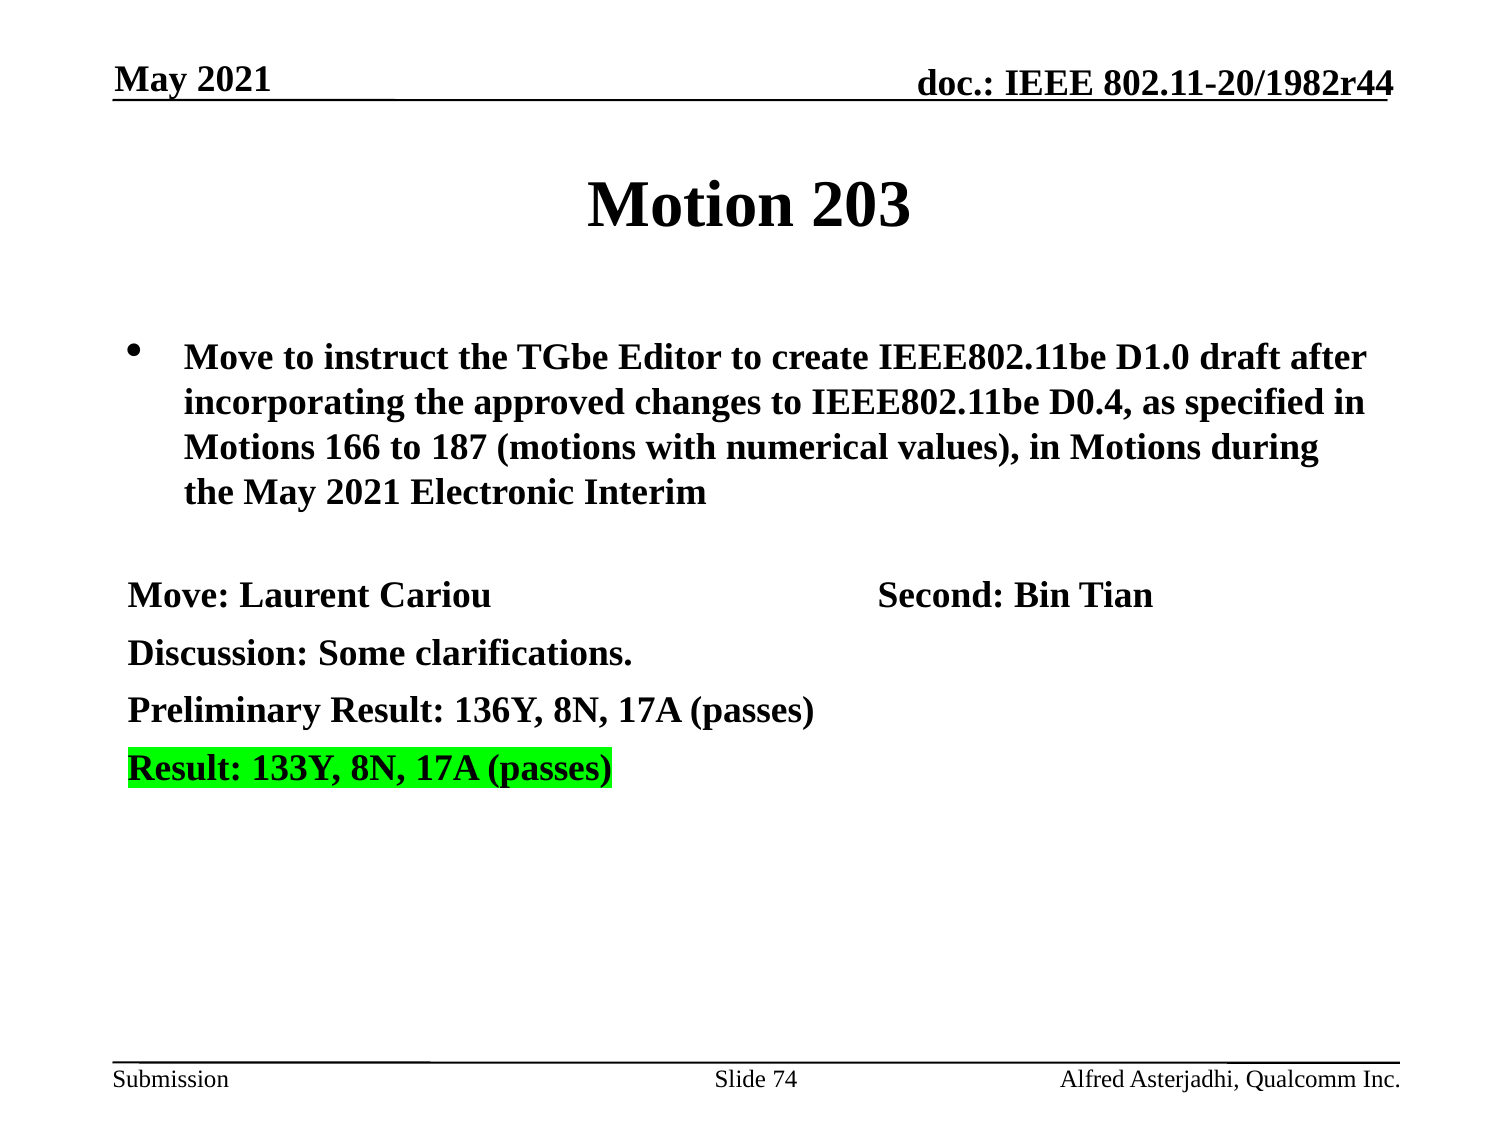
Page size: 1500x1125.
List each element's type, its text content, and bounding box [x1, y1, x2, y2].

slide_number Slide 74 [712, 1061, 800, 1123]
title Motion 203 [112, 112, 1388, 288]
list Move to instruct the TGbe Editor to create IEEE802.11be D1.0 draft after incorporating the approved changes to IEEE802.11be D0.4, as specified in Motions 166 to 187 (motions with numerical values), in Motions during the May 2021 Electronic Interim Move: Laurent Cariou Second: Bin Tian Discussion: Some clarifications. Preliminary Result: 136Y, 8N, 17A (passes) Result: 133Y, 8N, 17A (passes) [112, 324, 1388, 1000]
footer Alfred Asterjadhi, Qualcomm Inc. [878, 1061, 1402, 1093]
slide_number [114, 54, 423, 100]
